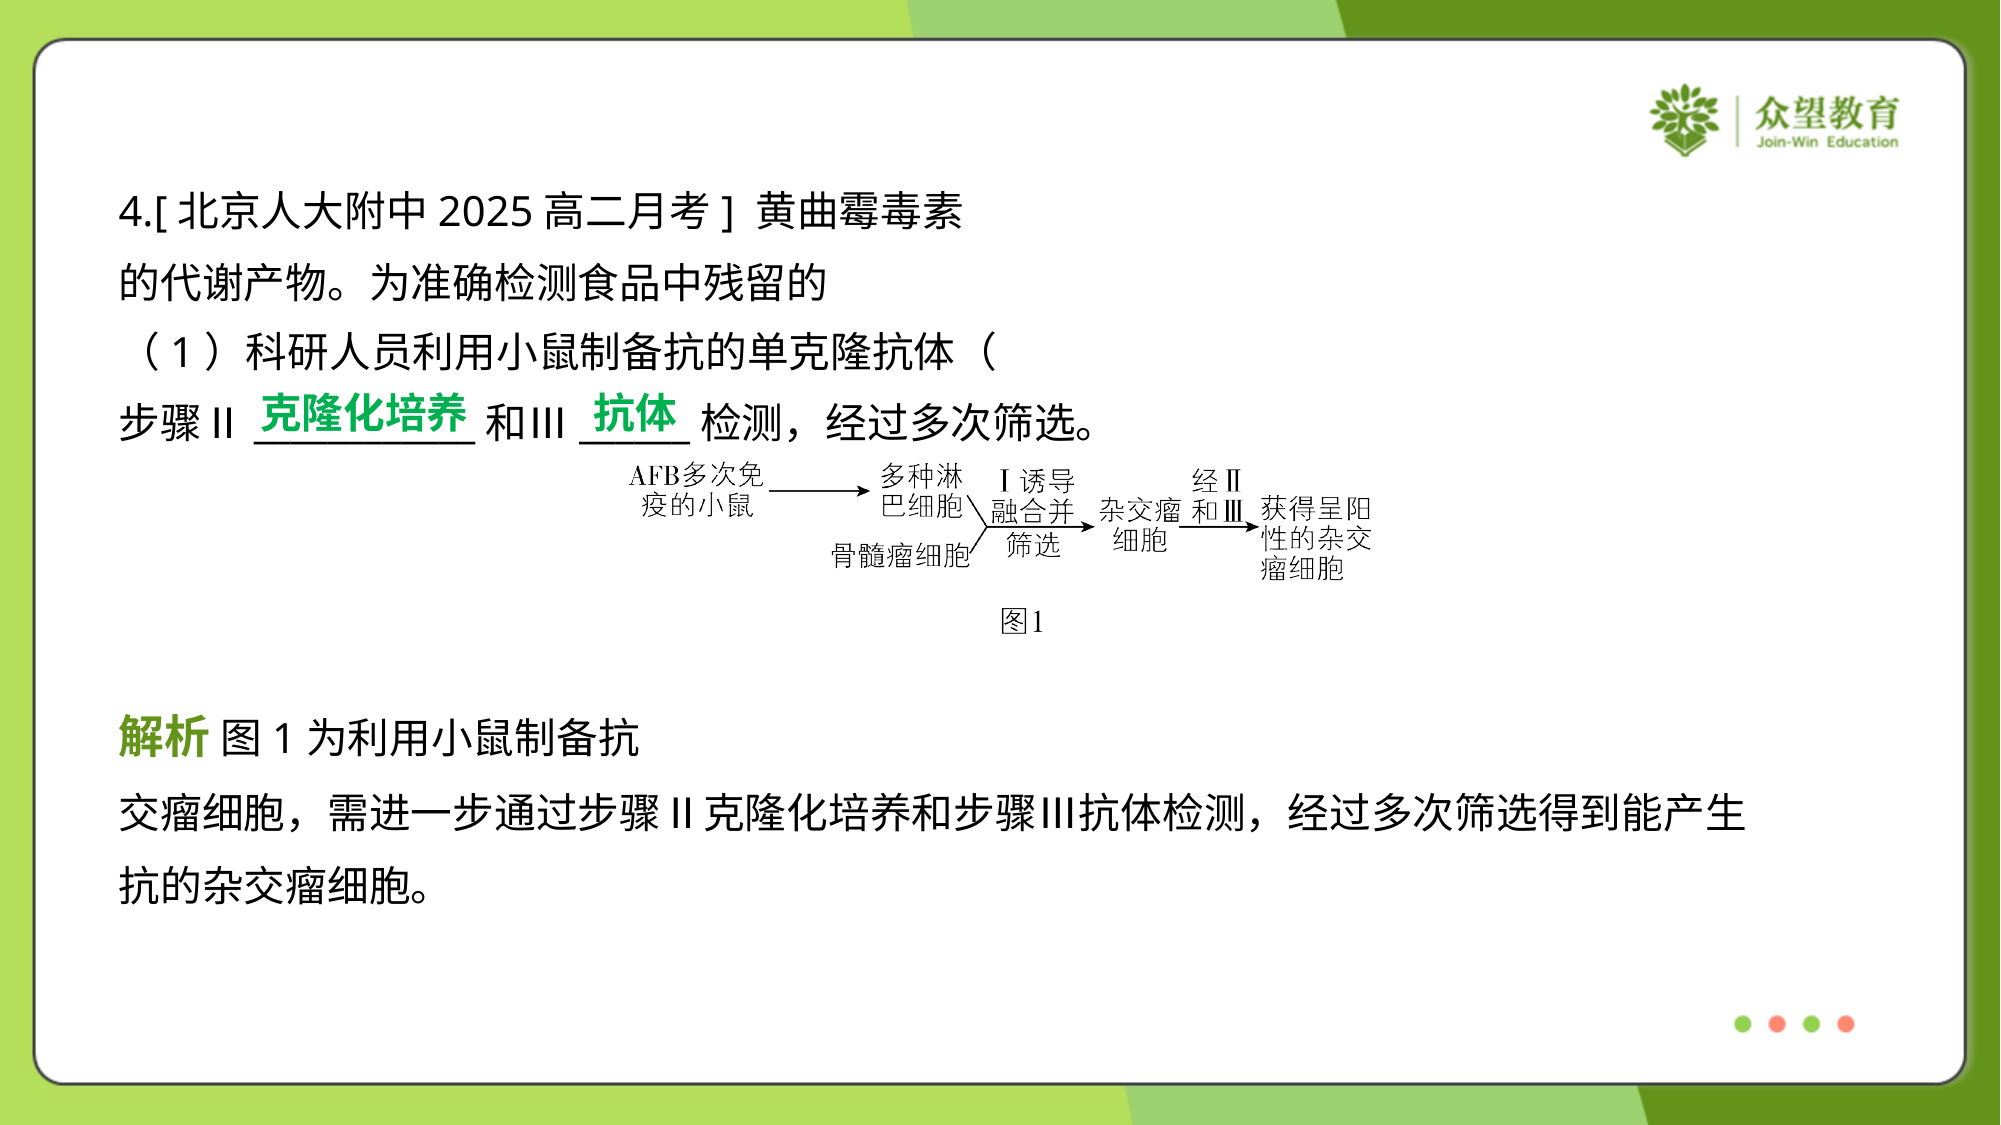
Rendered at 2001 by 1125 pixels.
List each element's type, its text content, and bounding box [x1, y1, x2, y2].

picture [0, 0, 2000, 1125]
text_box 克隆化培养 [245, 366, 484, 431]
text_box 抗体 [578, 366, 692, 431]
